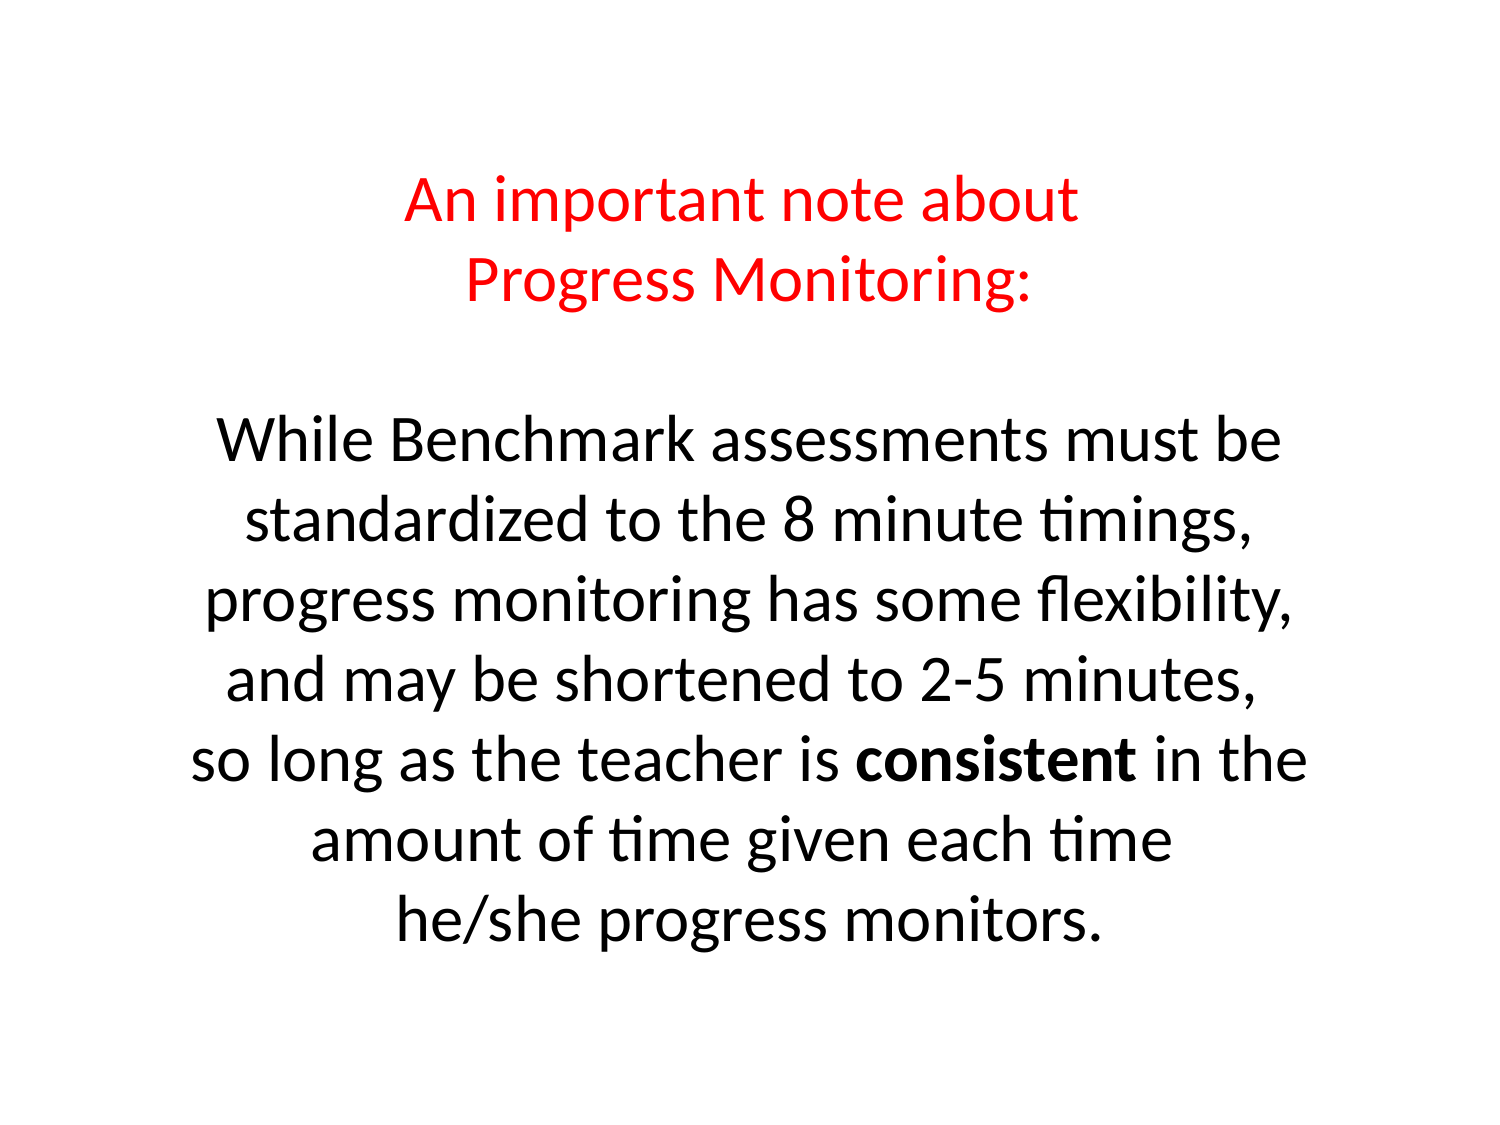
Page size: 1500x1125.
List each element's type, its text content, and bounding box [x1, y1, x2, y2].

text_box An important note about Progress Monitoring: While Benchmark assessments must be standardized to the 8 minute timings, progress monitoring has some flexibility, and may be shortened to 2-5 minutes, so long as the teacher is consistent in the amount of time given each time he/she progress monitors. [158, 147, 1342, 963]
